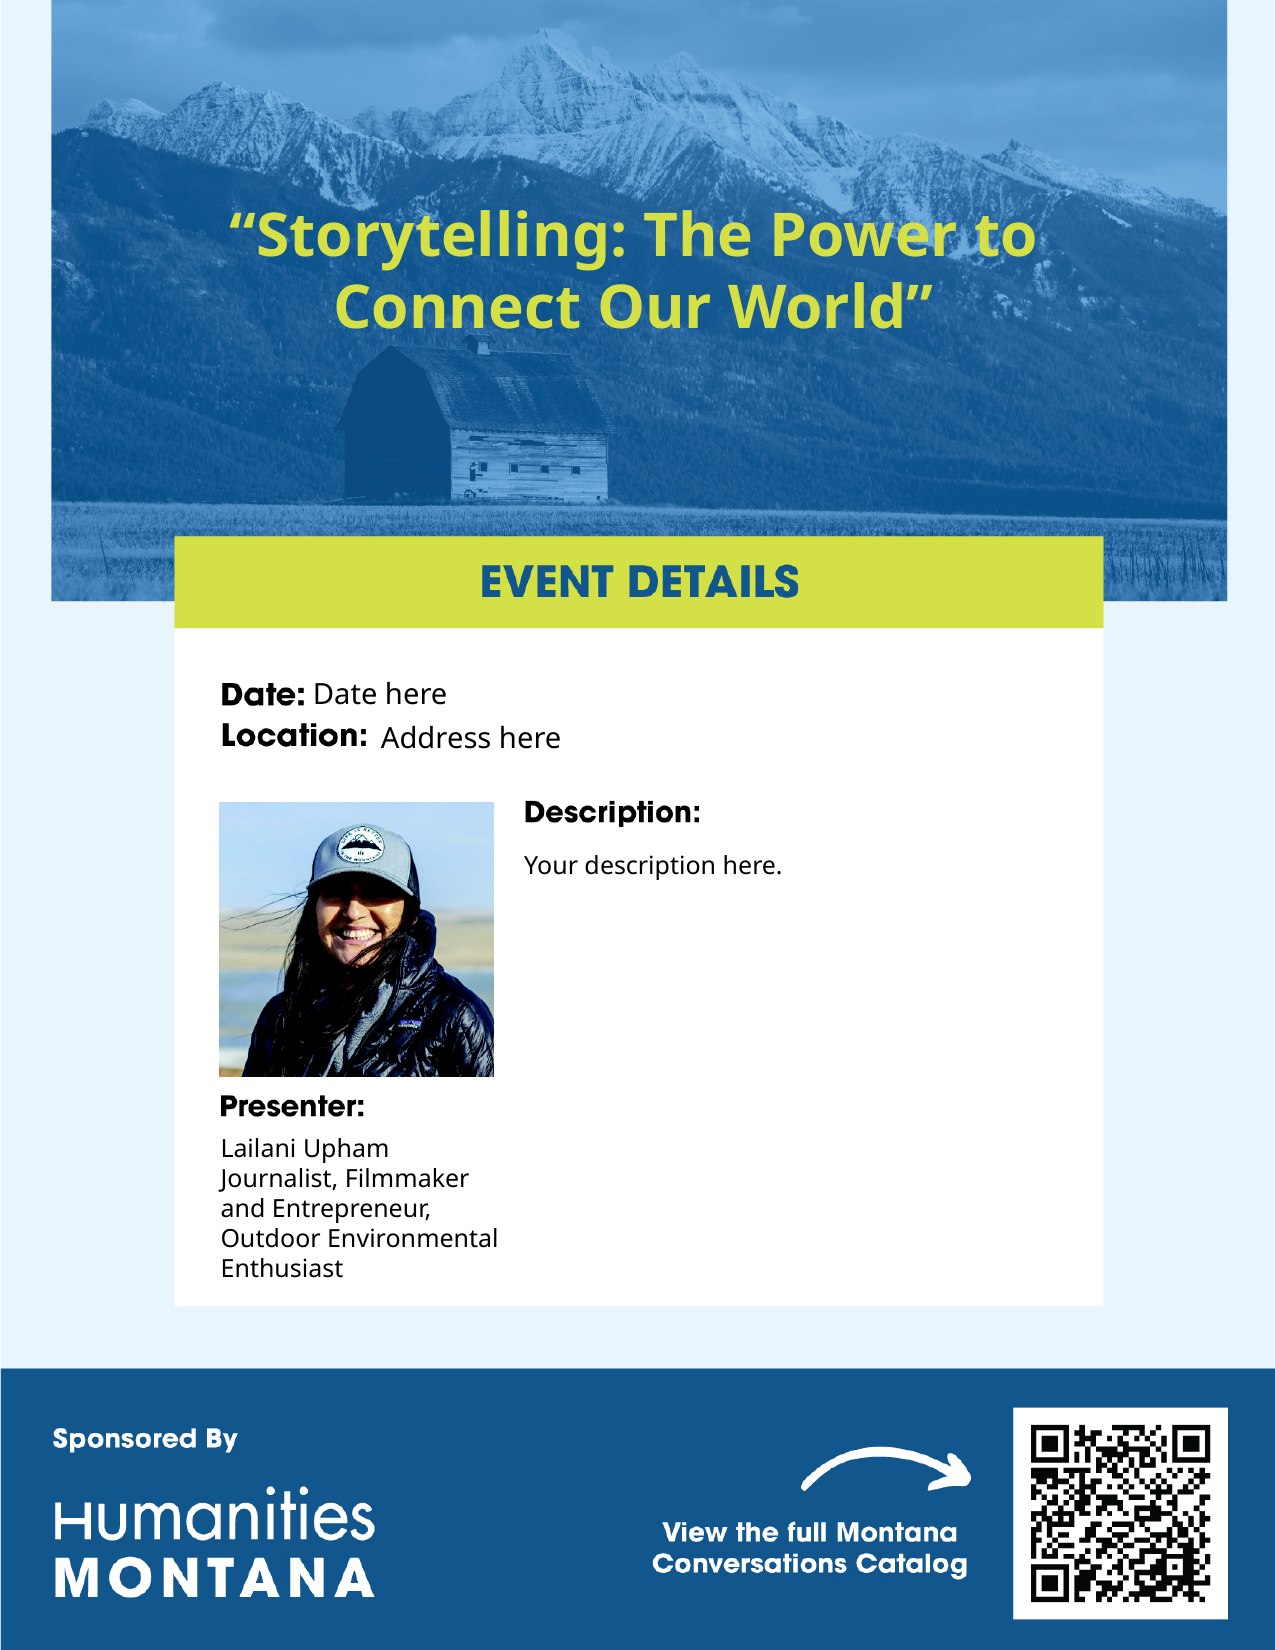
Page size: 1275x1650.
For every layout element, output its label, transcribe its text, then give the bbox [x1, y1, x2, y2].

text_box Date here [297, 660, 932, 726]
text_box Lailani Upham Journalist, Filmmaker and Entrepreneur, Outdoor Environmental Enthusiast [205, 1117, 532, 1298]
text_box Address here [365, 704, 1233, 770]
picture [0, 0, 1275, 1650]
text_box [169, 132, 1099, 166]
text_box Your description here. [509, 834, 1033, 895]
text_box “Storytelling: The Power to Connect Our World” [169, 180, 1099, 356]
text_box [159, 166, 1099, 233]
